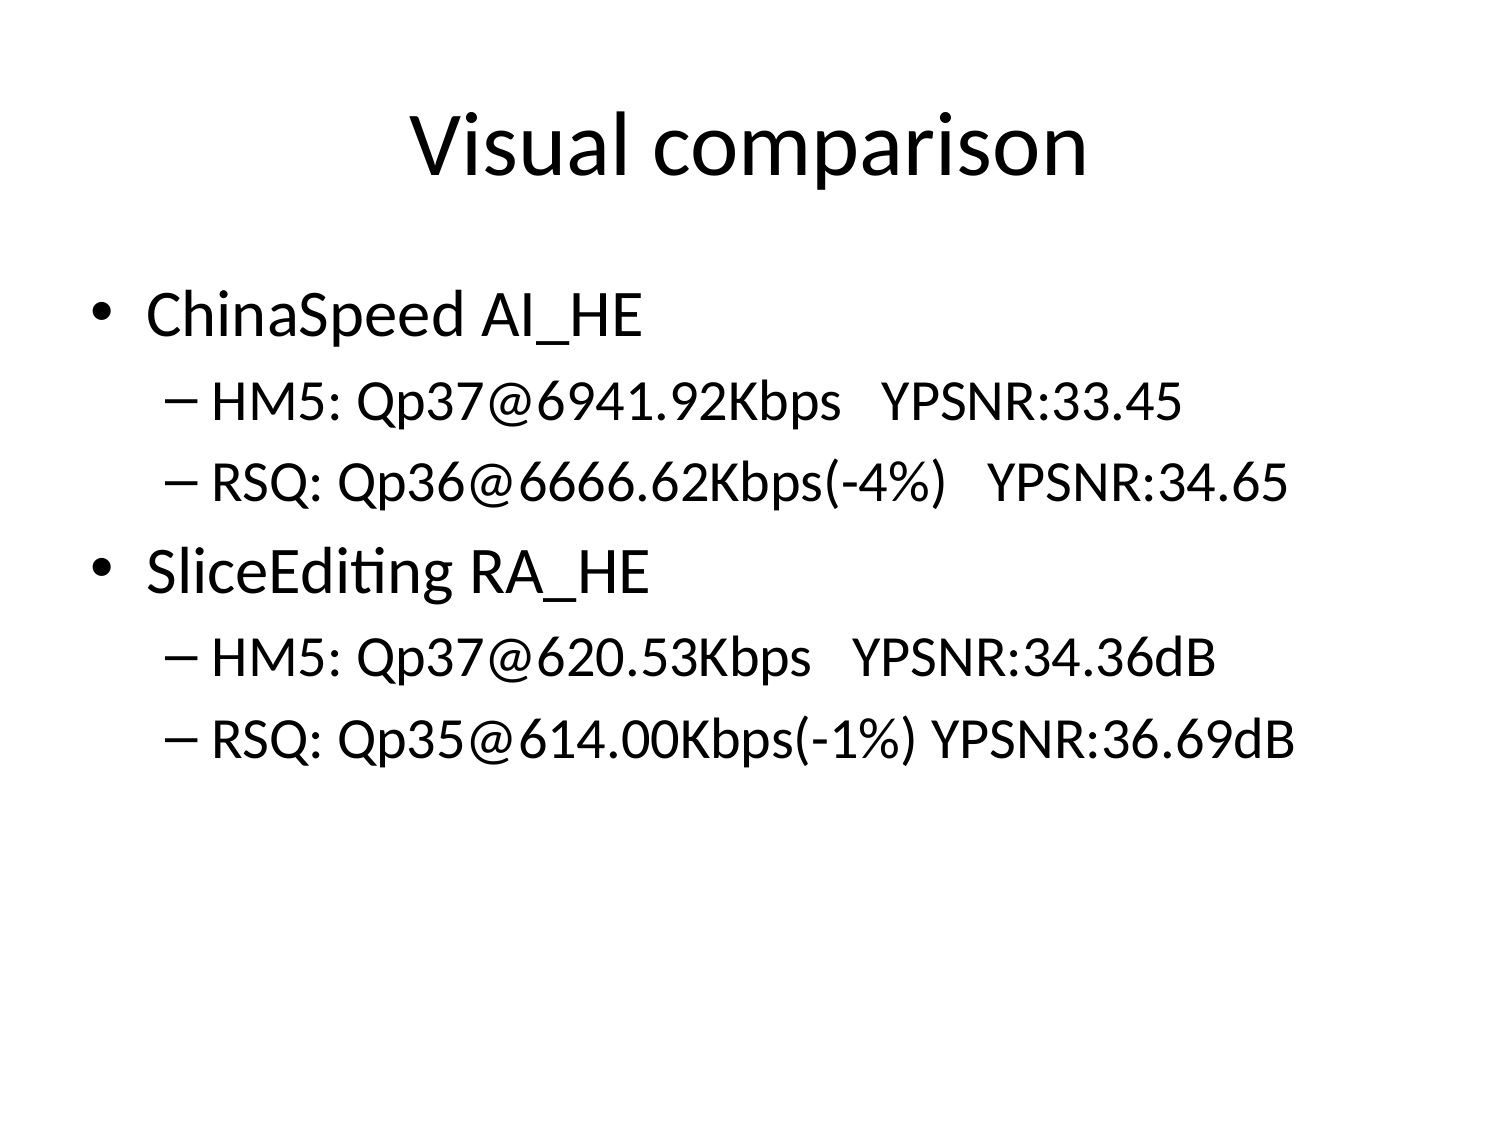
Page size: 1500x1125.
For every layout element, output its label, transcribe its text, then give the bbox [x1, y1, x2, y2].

list ChinaSpeed AI_HE HM5: Qp37@6941.92Kbps YPSNR:33.45 RSQ: Qp36@6666.62Kbps(-4%) YPSNR:34.65 SliceEditing RA_HE HM5: Qp37@620.53Kbps YPSNR:34.36dB RSQ: Qp35@614.00Kbps(-1%) YPSNR:36.69dB [75, 262, 1425, 1005]
title Visual comparison [75, 45, 1425, 233]
